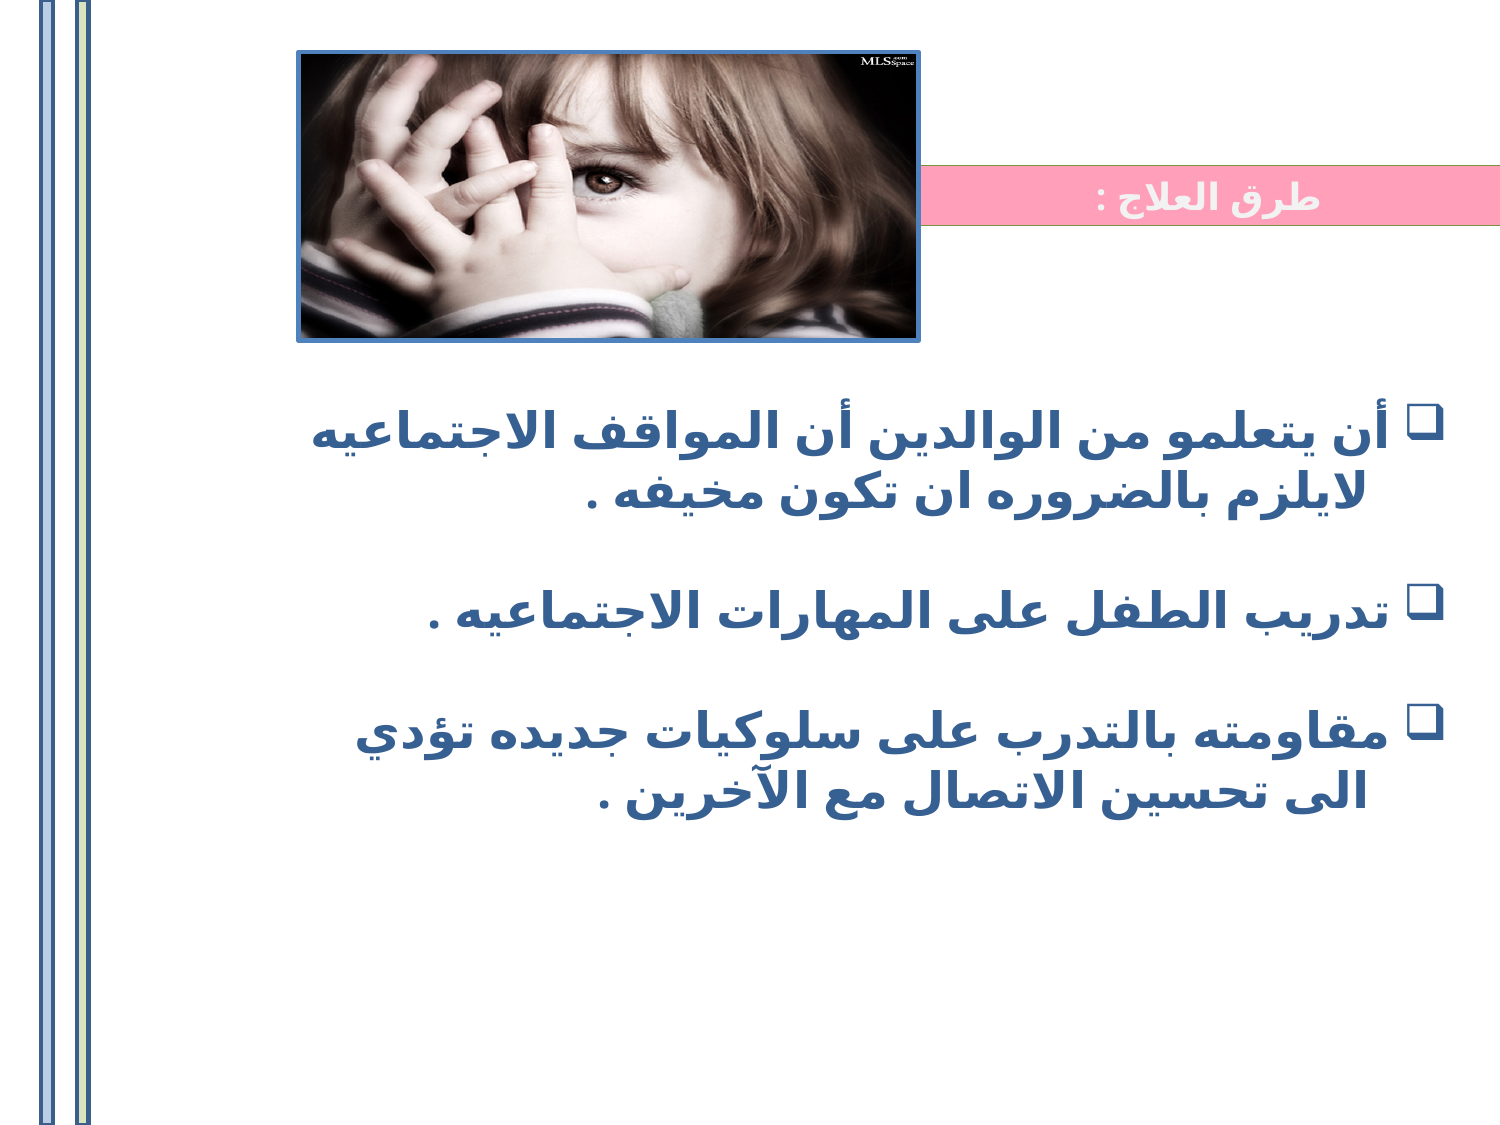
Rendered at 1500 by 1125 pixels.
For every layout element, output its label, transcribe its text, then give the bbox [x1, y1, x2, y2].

text_box طرق العلاج : [921, 165, 1500, 226]
picture [300, 54, 917, 339]
text_box أن يتعلمو من الوالدين أن المواقف الاجتماعيه لايلزم بالضروره ان تكون مخيفه . تدريب الطفل على المهارات الاجتماعيه . مقاومته بالتدرب على سلوكيات جديده تؤدي الى تحسين الاتصال مع الآخرين . [234, 391, 1463, 1116]
text_box [39, 0, 55, 1125]
text_box [75, 0, 91, 1125]
